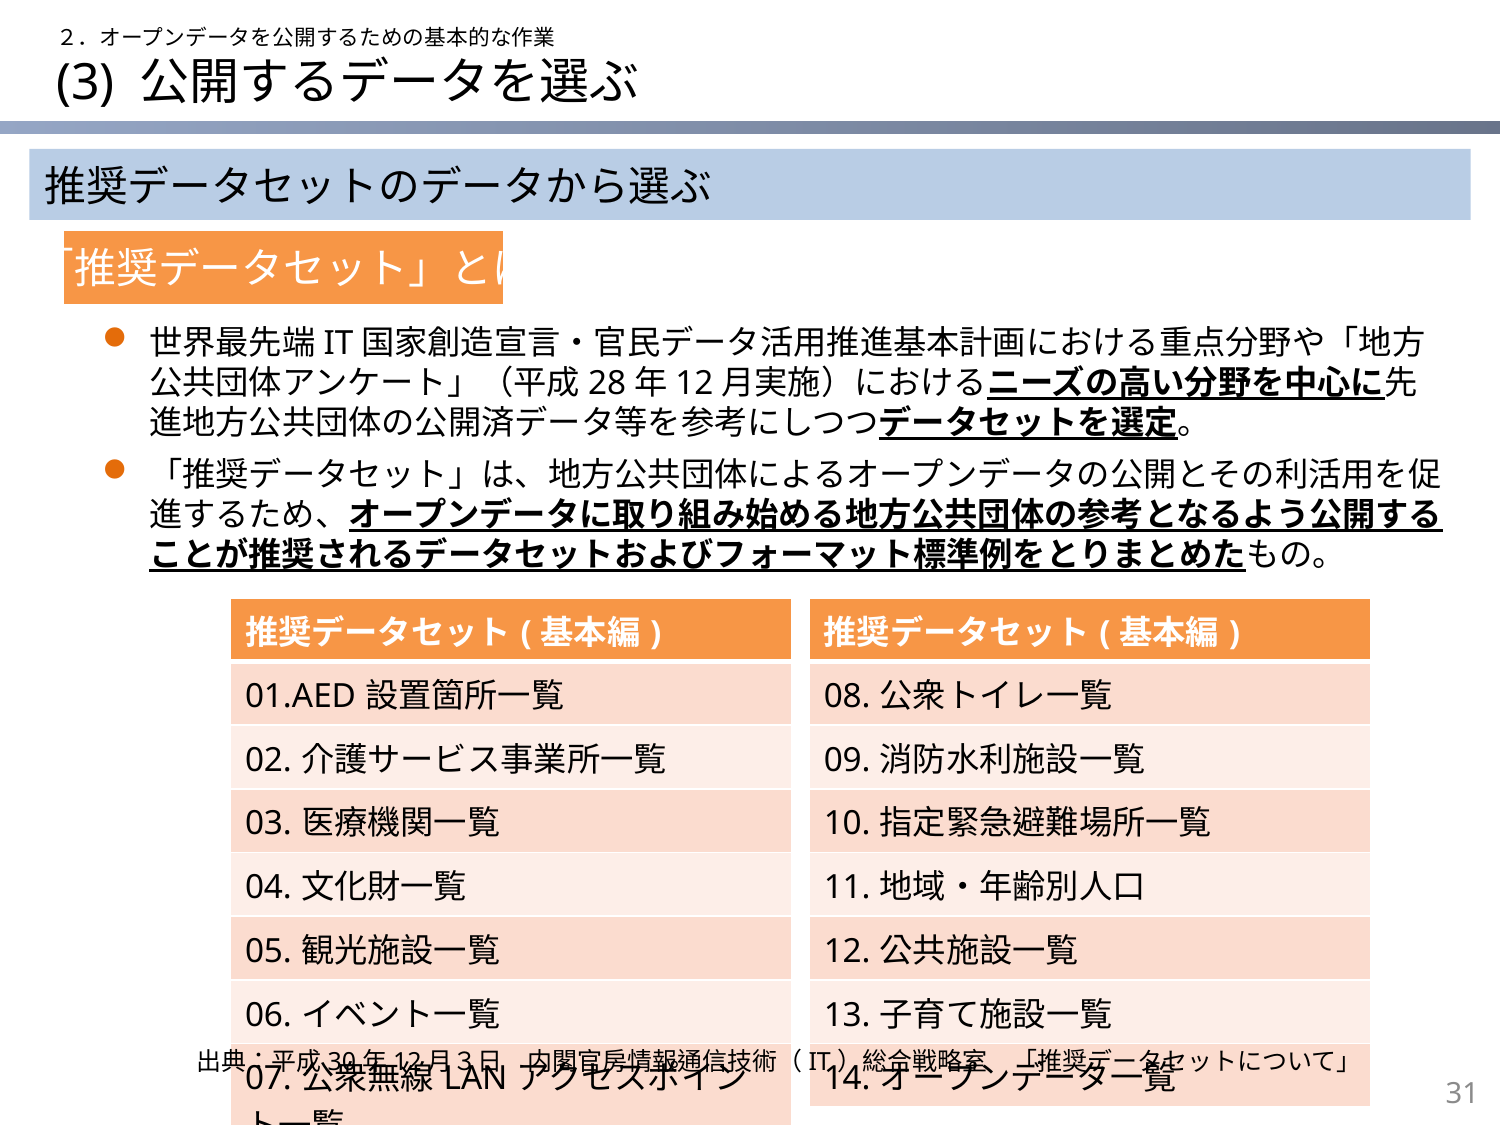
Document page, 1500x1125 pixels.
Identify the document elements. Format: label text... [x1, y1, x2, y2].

table_cell 03.医療機関一覧 [231, 790, 791, 852]
slide_number 30 [1411, 1070, 1495, 1118]
table_cell 11.地域・年齢別人口 [810, 853, 1370, 915]
table_cell 07.公衆無線LANアクセスポイント一覧 [231, 1083, 791, 1125]
table_cell 02.介護サービス事業所一覧 [231, 726, 791, 788]
table_header 推奨データセット(基本編) [810, 599, 1370, 659]
text_box 世界最先端IT国家創造宣言・官民データ活用推進基本計画における重点分野や「地方公共団体アンケート」（平成28年12月実施）におけるニーズの高い分野を中心に先進地方公共団体の公開済データ等を参考にしつつデータセットを選定。 「推奨データセット」は、地方公共団体によるオープンデータの公開とその利活用を促進するため、オープンデータに取り組み始める地方公共団体の参考となるよう公開することが推奨されるデータセットおよびフォーマット標準例をとりまとめたもの。 [87, 313, 1460, 587]
title (3) 公開するデータを選ぶ [41, 58, 1459, 119]
text_box 「推奨データセット」とは [64, 231, 503, 304]
text_box ２．オープンデータを公開するための基本的な作業 [41, 19, 1471, 58]
table_cell 09.消防水利施設一覧 [810, 726, 1370, 788]
table_cell 13.子育て施設一覧 [810, 981, 1370, 1039]
table_cell 04.文化財一覧 [231, 853, 791, 915]
text_box 出典：平成30年12月３日 内閣官房情報通信技術（IT）総合戦略室 「推奨データセットについて」 [88, 1039, 1376, 1083]
table_header 推奨データセット(基本編) [231, 599, 791, 659]
table_cell 10.指定緊急避難場所一覧 [810, 790, 1370, 852]
table_cell 05.観光施設一覧 [231, 917, 791, 979]
table_cell 14.オープンデータ一覧 [810, 1083, 1370, 1106]
table_cell 01.AED設置箇所一覧 [231, 664, 791, 724]
table_cell 12.公共施設一覧 [810, 917, 1370, 979]
table_cell 08.公衆トイレ一覧 [810, 664, 1370, 724]
table_cell 06.イベント一覧 [231, 981, 791, 1039]
text_box 推奨データセットのデータから選ぶ [28, 148, 1472, 221]
